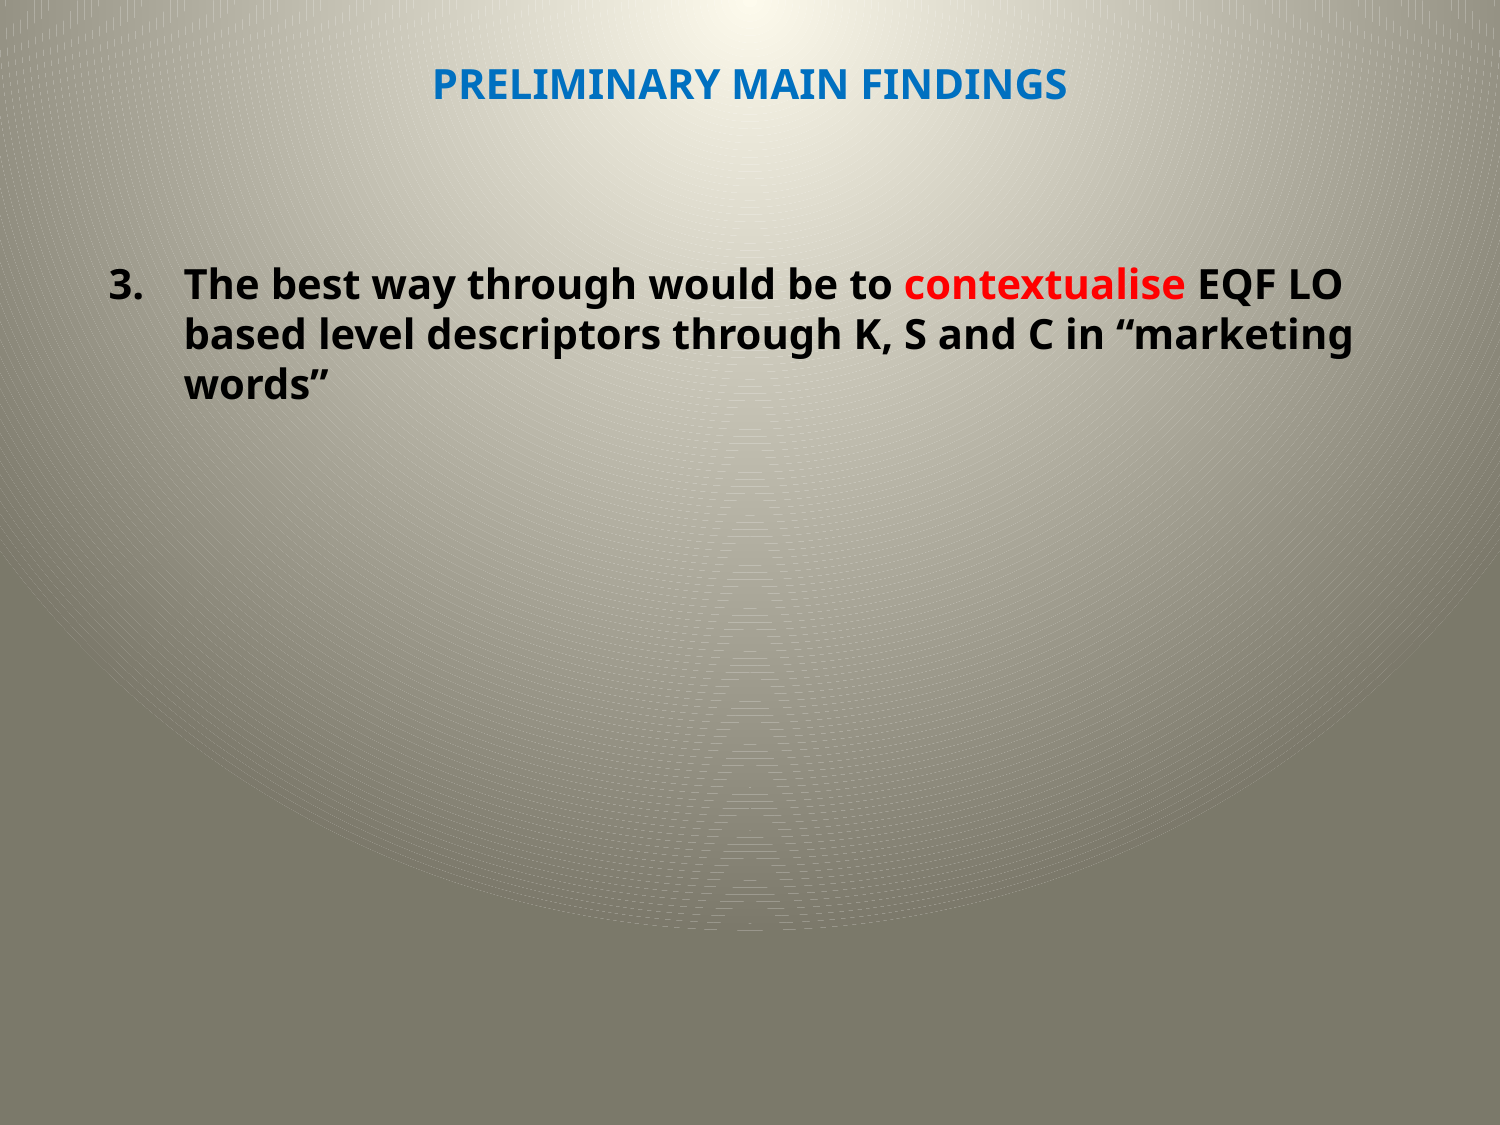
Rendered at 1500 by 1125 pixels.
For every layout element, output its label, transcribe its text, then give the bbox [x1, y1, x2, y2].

text_box PRELIMINARY MAIN FINDINGS The best way through would be to contextualise EQF LO based level descriptors through K, S and C in “marketing words” [93, 0, 1407, 866]
